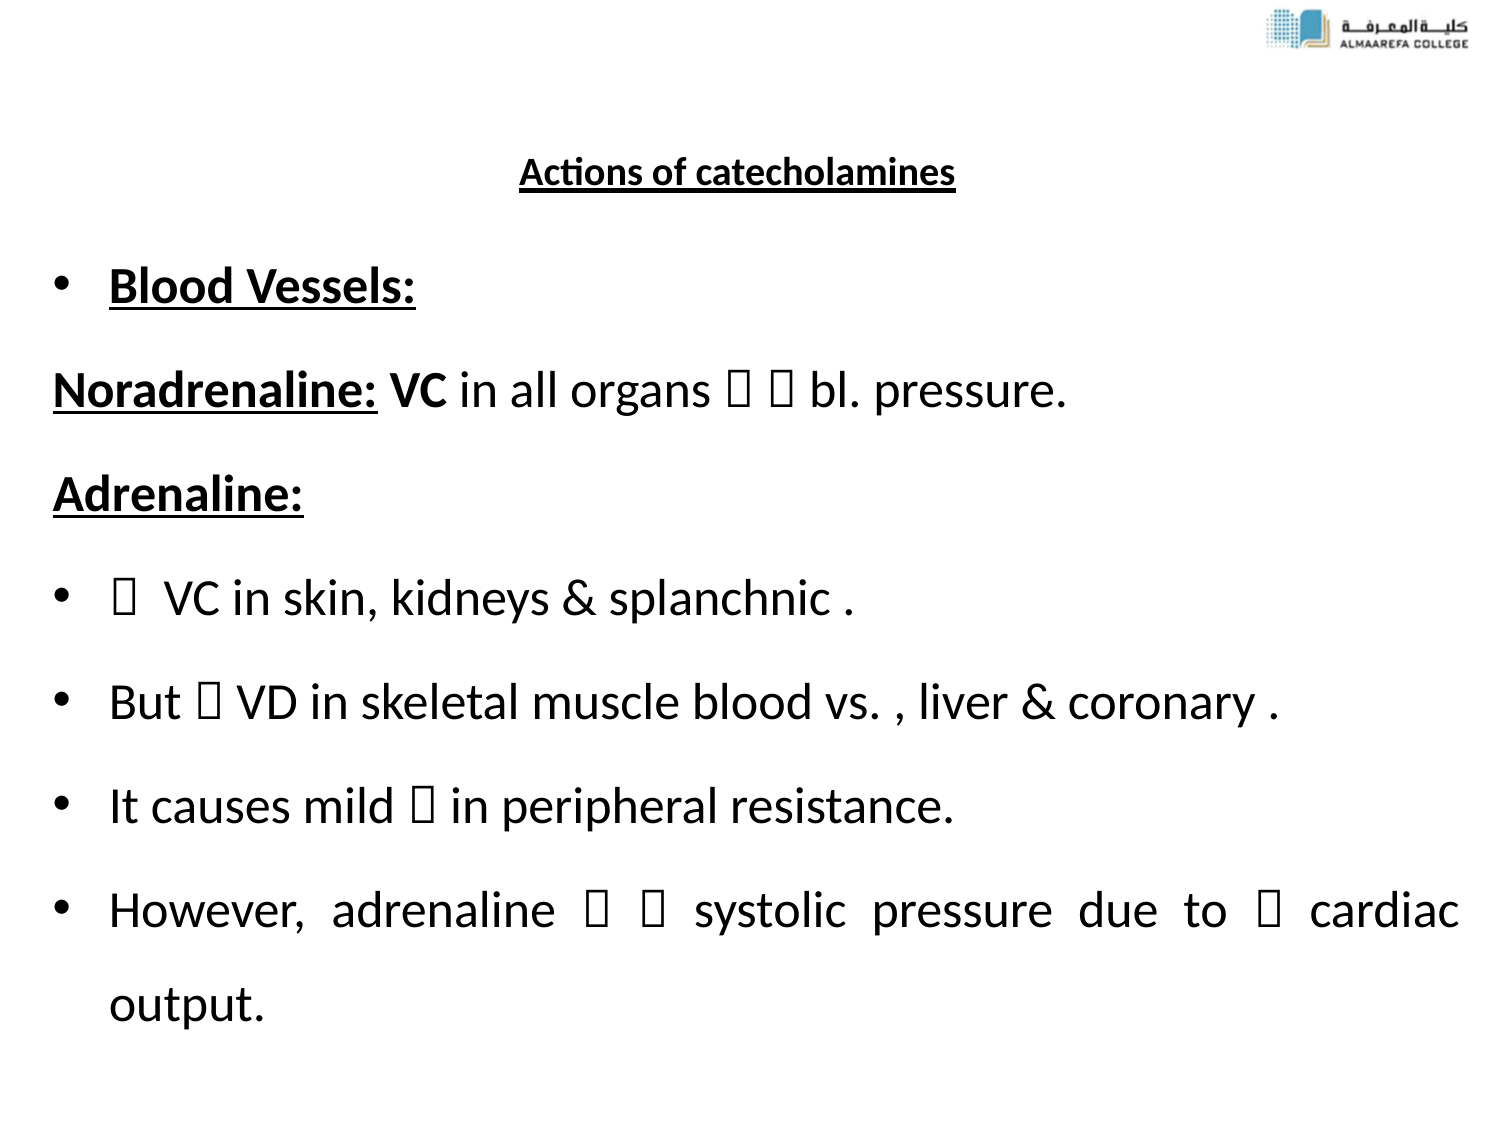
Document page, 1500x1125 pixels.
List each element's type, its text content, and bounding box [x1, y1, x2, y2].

picture [1262, 0, 1473, 65]
list Blood Vessels: Noradrenaline: VC in all organs   bl. pressure. Adrenaline:  VC in skin, kidneys & splanchnic . But  VD in skeletal muscle blood vs. , liver & coronary . It causes mild  in peripheral resistance. However, adrenaline   systolic pressure due to  cardiac output. [37, 212, 1475, 1000]
title Actions of catecholamines [62, 137, 1413, 212]
